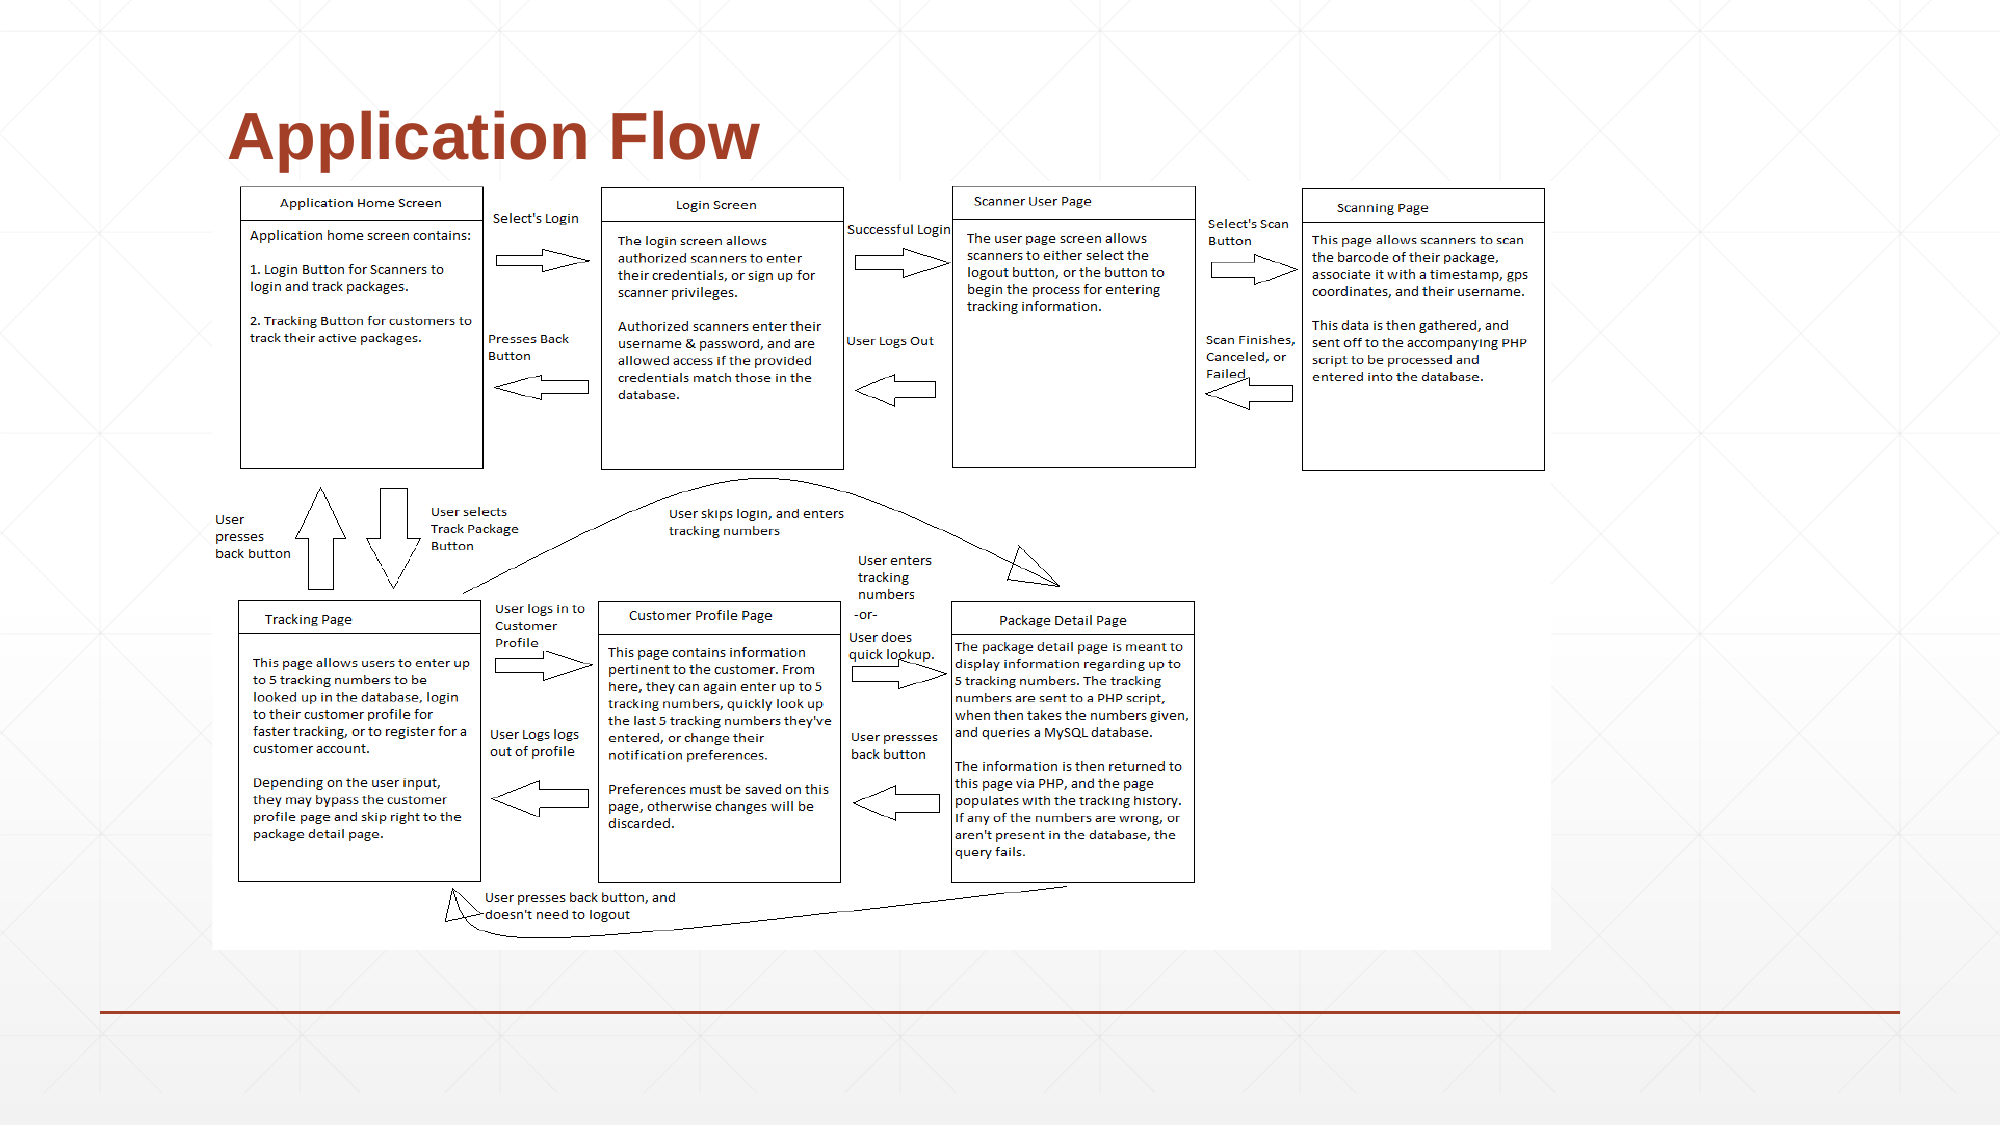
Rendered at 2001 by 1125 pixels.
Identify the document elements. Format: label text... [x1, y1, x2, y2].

title Application Flow [212, 82, 1788, 182]
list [212, 181, 1551, 950]
